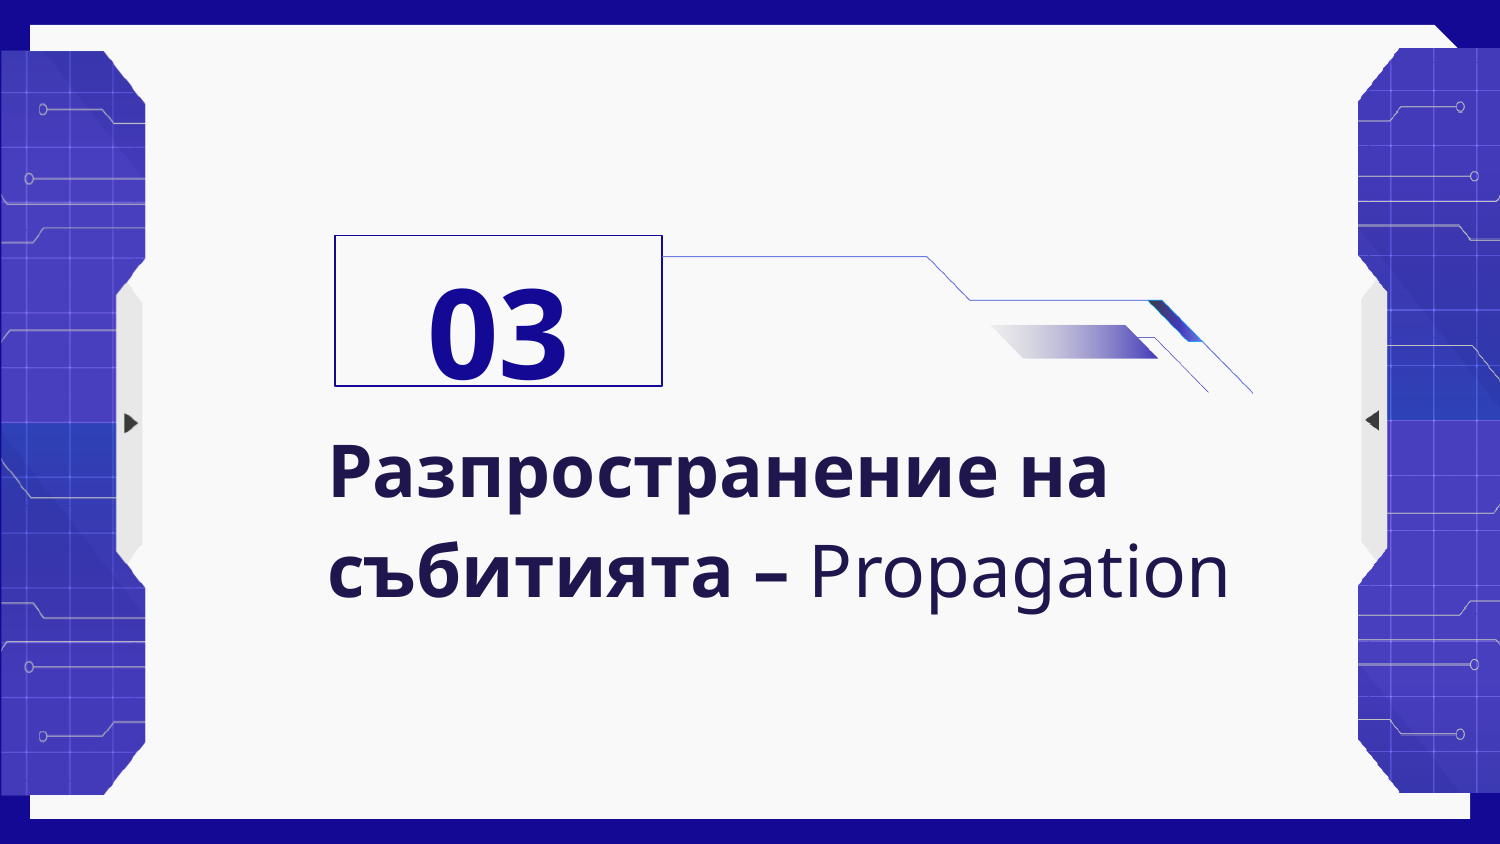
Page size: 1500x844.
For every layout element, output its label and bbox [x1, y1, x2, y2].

text_box [1, 11, 1500, 833]
